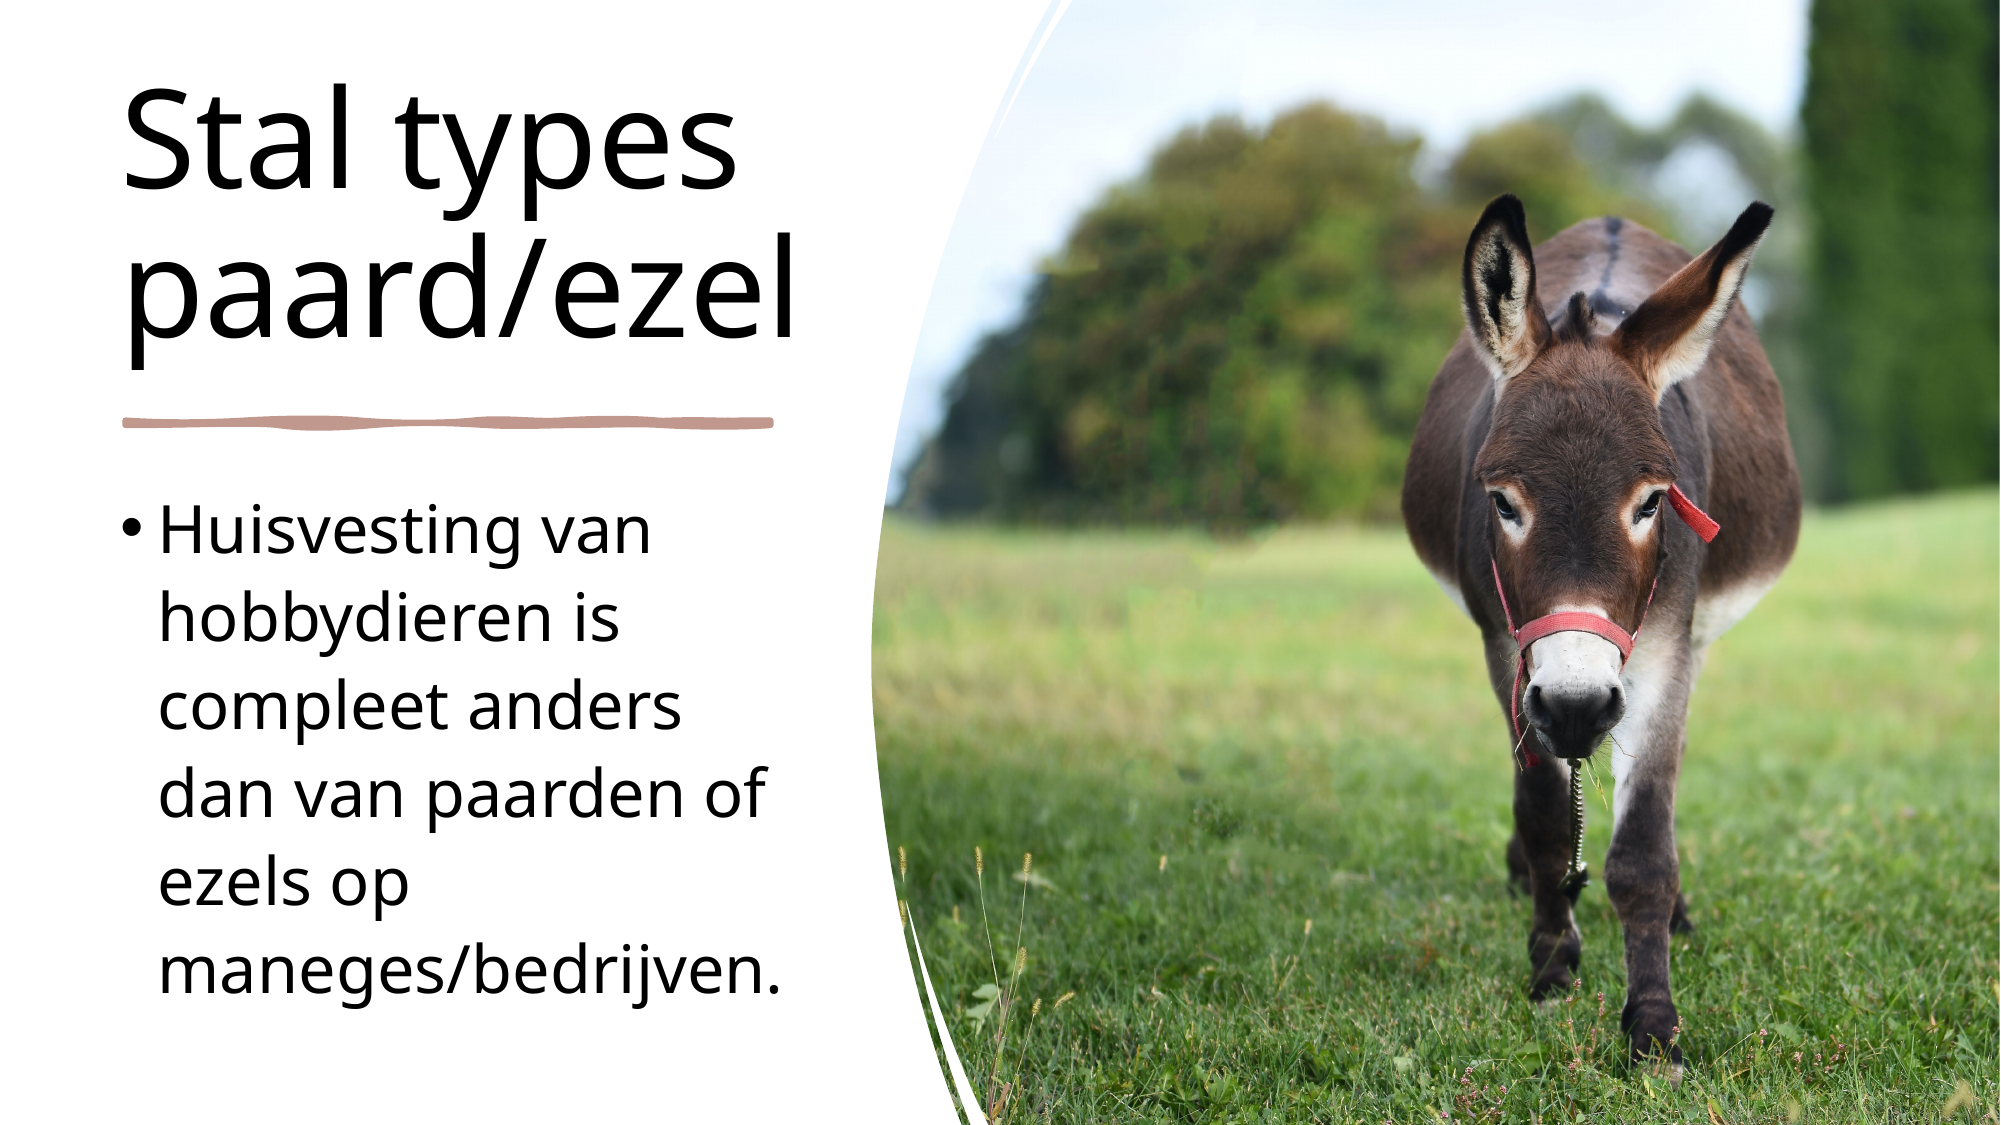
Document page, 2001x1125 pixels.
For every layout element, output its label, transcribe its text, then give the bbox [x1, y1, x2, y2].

picture [871, 0, 2000, 1125]
text_box [124, 417, 772, 429]
list Huisvesting van hobbydieren is compleet anders dan van paarden of ezels op maneges/bedrijven. [105, 471, 802, 1016]
text_box [0, 0, 871, 1125]
title Stal types paard/ezel [105, 53, 822, 375]
